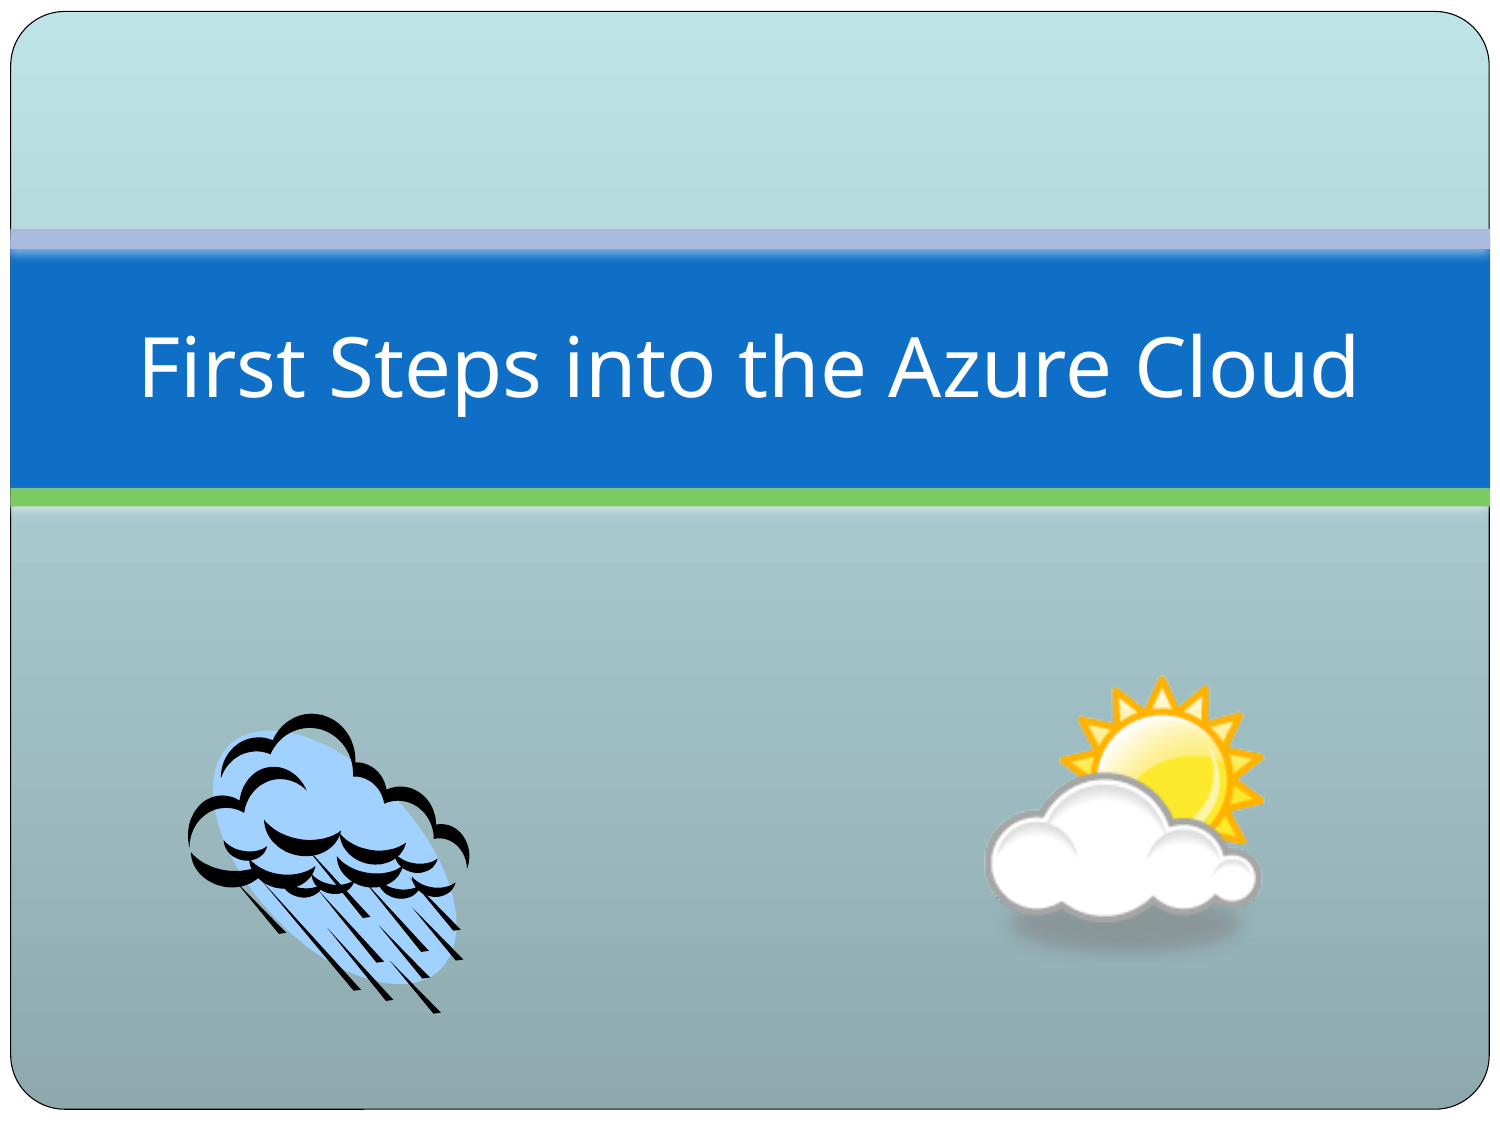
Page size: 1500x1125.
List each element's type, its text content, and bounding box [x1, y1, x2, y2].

picture [974, 662, 1276, 963]
picture [187, 712, 474, 1014]
title First Steps into the Azure Cloud [75, 247, 1425, 489]
